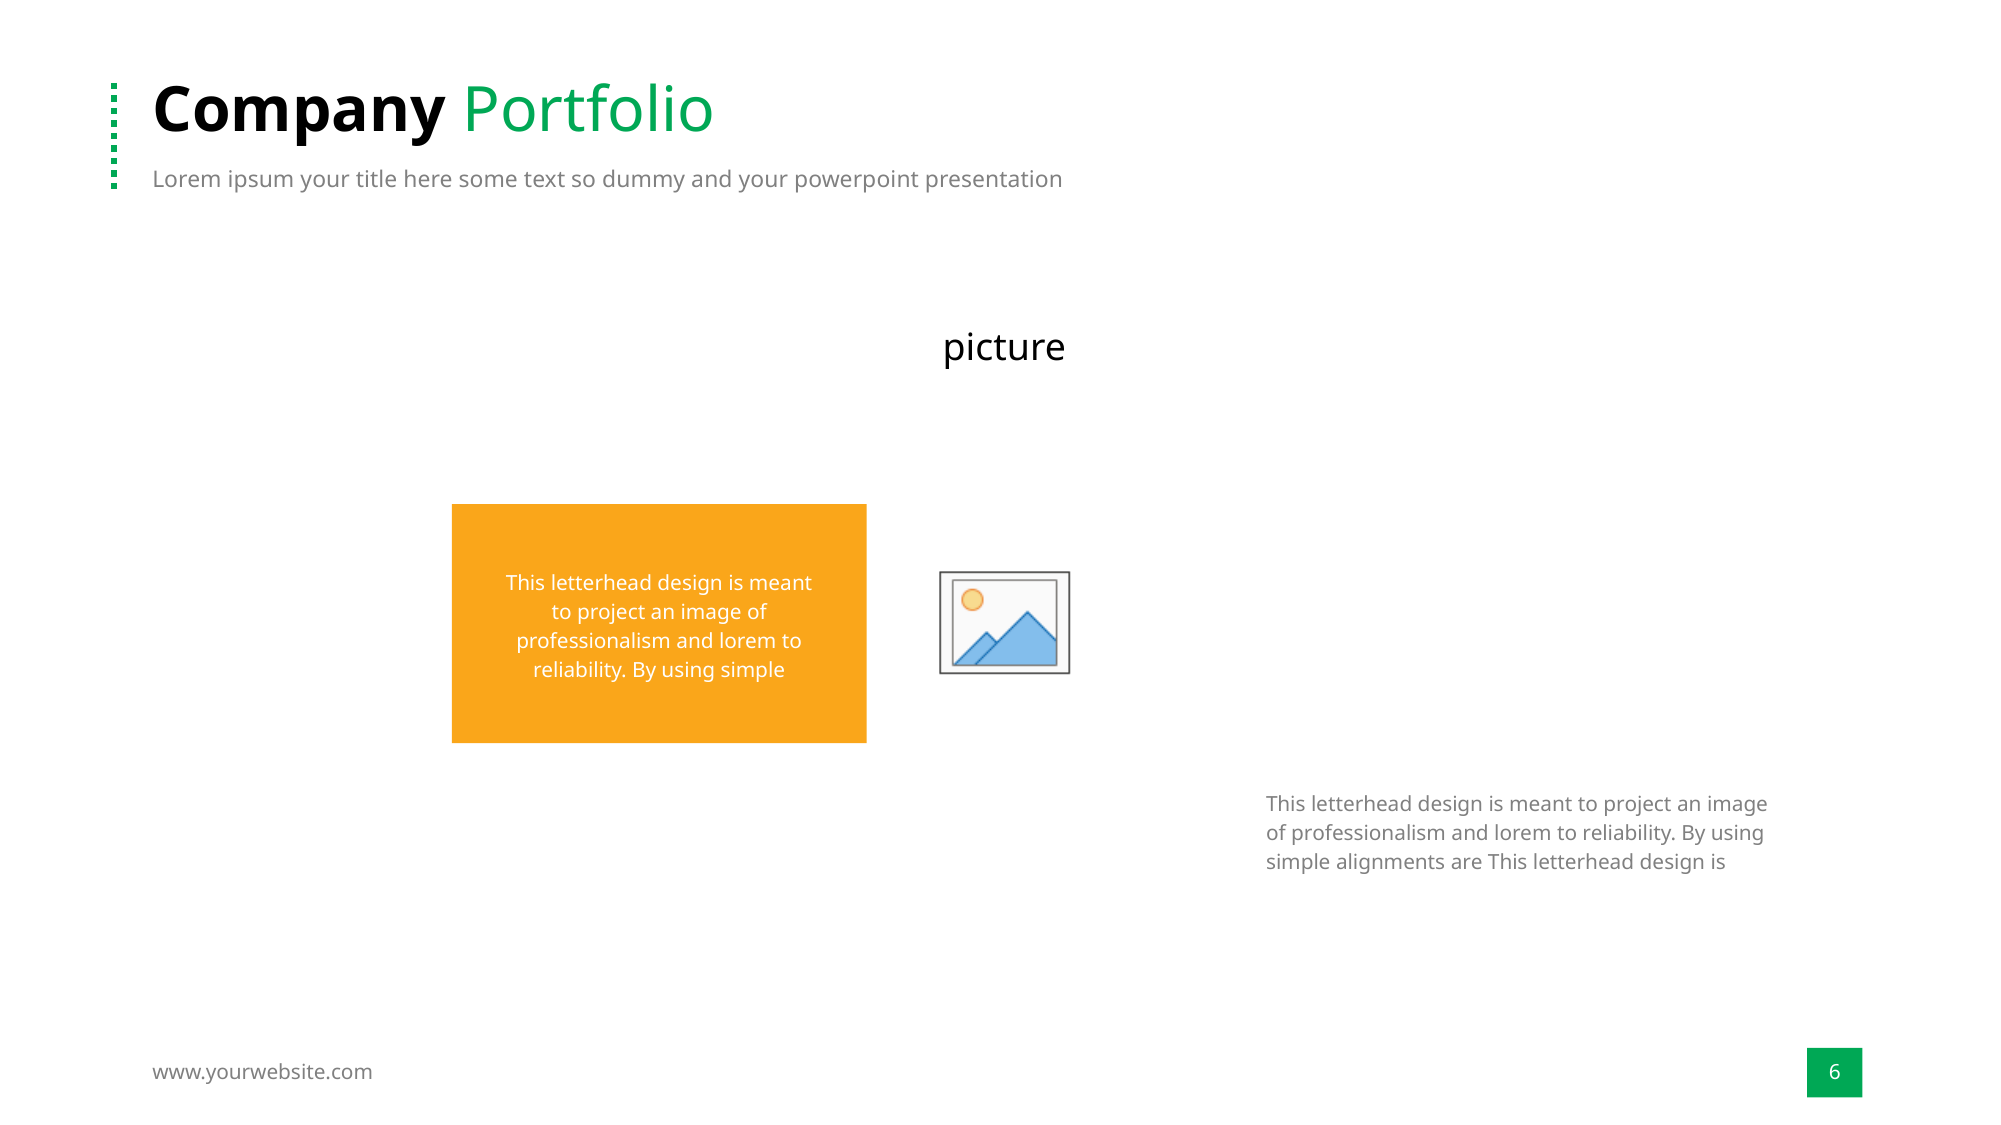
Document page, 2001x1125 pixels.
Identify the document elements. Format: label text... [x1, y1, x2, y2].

slide_number 6 [1797, 1039, 1872, 1106]
title Company Portfolio [137, 55, 1863, 160]
footer www.yourwebsite.com [137, 1042, 462, 1103]
list Lorem ipsum your title here some text so dummy and your powerpoint presentation [137, 160, 1863, 207]
picture [137, 315, 1872, 932]
